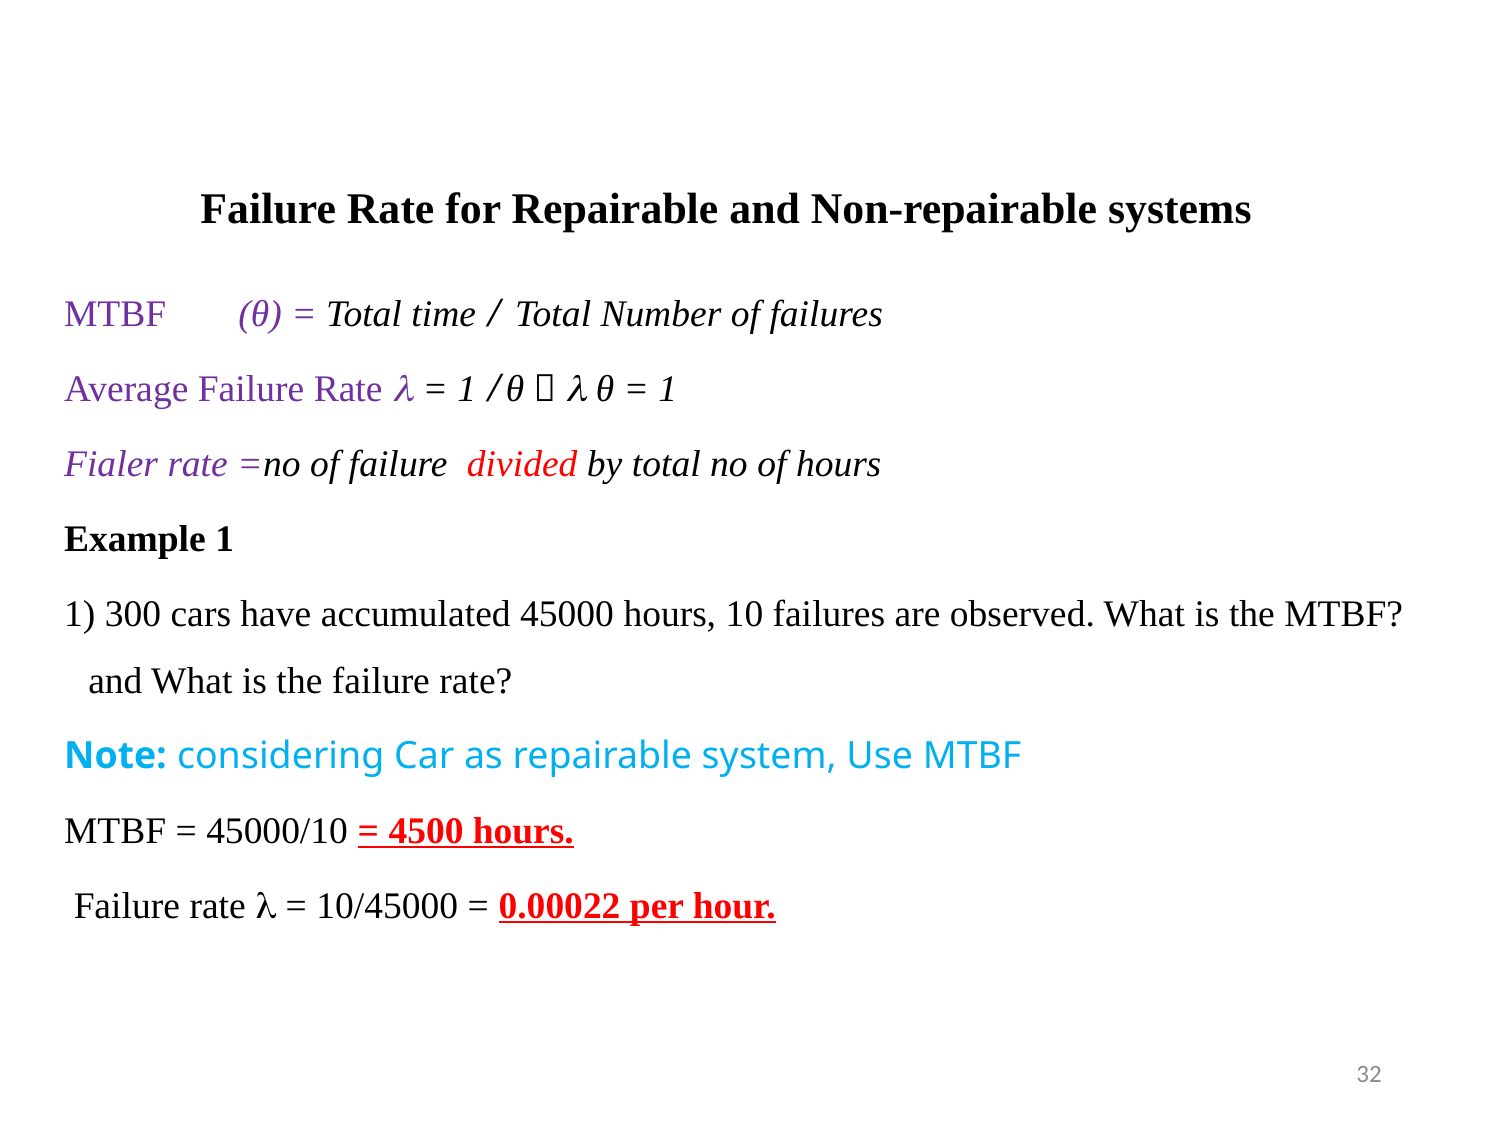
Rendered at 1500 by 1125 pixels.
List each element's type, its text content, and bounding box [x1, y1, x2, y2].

list MTBF (θ) = Total time  Total Number of failures Average Failure Rate  = 1  θ   θ = 1 Fialer rate =no of failure divided by total no of hours Example 1 1) 300 cars have accumulated 45000 hours, 10 failures are observed. What is the MTBF? and What is the failure rate? Note: considering Car as repairable system, Use MTBF MTBF = 45000/10 = 4500 hours. Failure rate  = 10/45000 = 0.00022 per hour. [49, 258, 1479, 968]
title Failure Rate for Repairable and Non-repairable systems [185, 160, 1342, 258]
slide_number 32 [1059, 1042, 1397, 1103]
